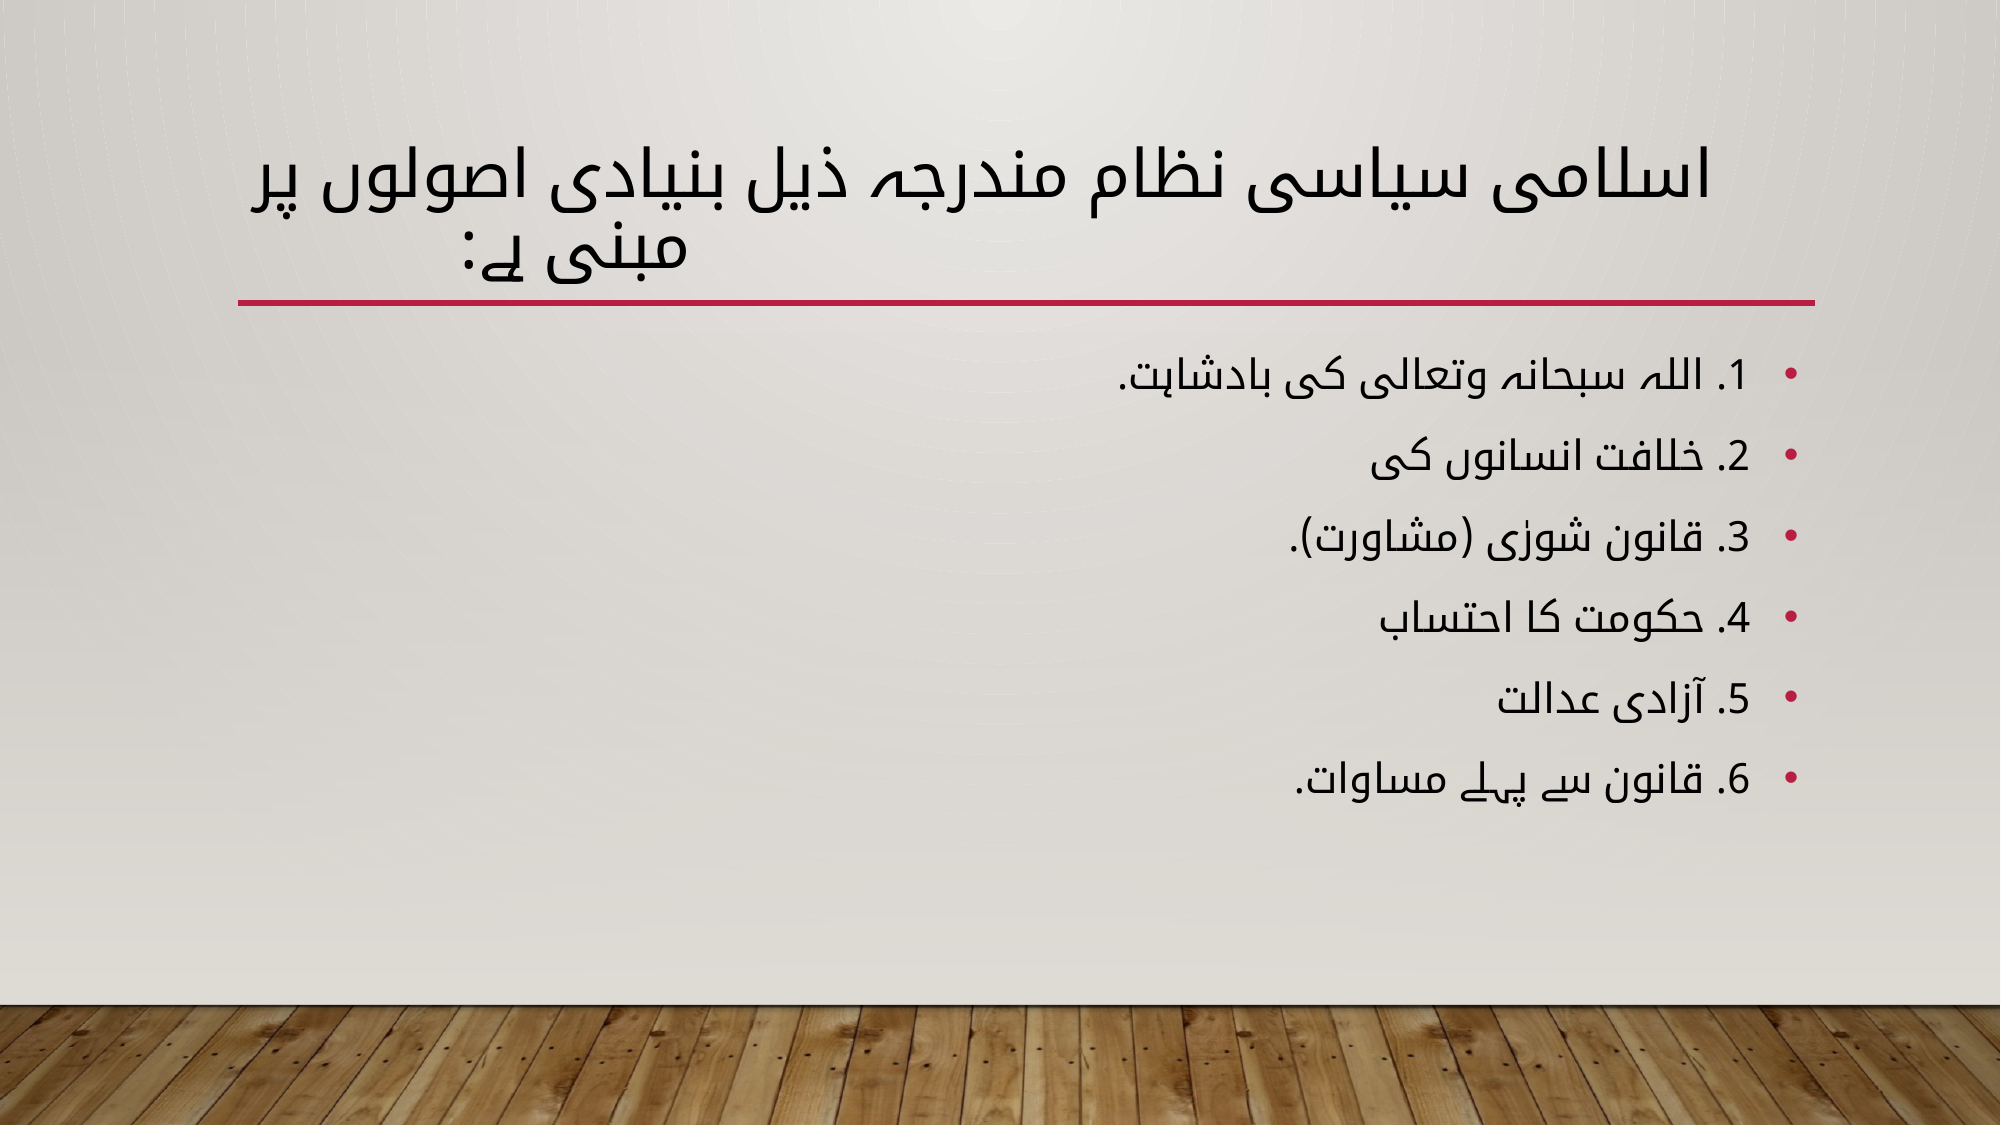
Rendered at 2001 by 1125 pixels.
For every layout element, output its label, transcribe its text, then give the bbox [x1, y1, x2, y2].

list 1. اللہ سبحانہ وتعالی کی بادشاہت. 2. خلافت انسانوں کی 3. قانون شورٰی (مشاورت). 4. حکومت کا احتساب 5. آزادی عدالت 6. قانون سے پہلے مساوات. [238, 330, 1814, 897]
picture [0, 1005, 2000, 1125]
title اسلامی سیاسی نظام مندرجہ ذیل بنیادی اصولوں پر مبنی ہے: [238, 131, 1814, 305]
